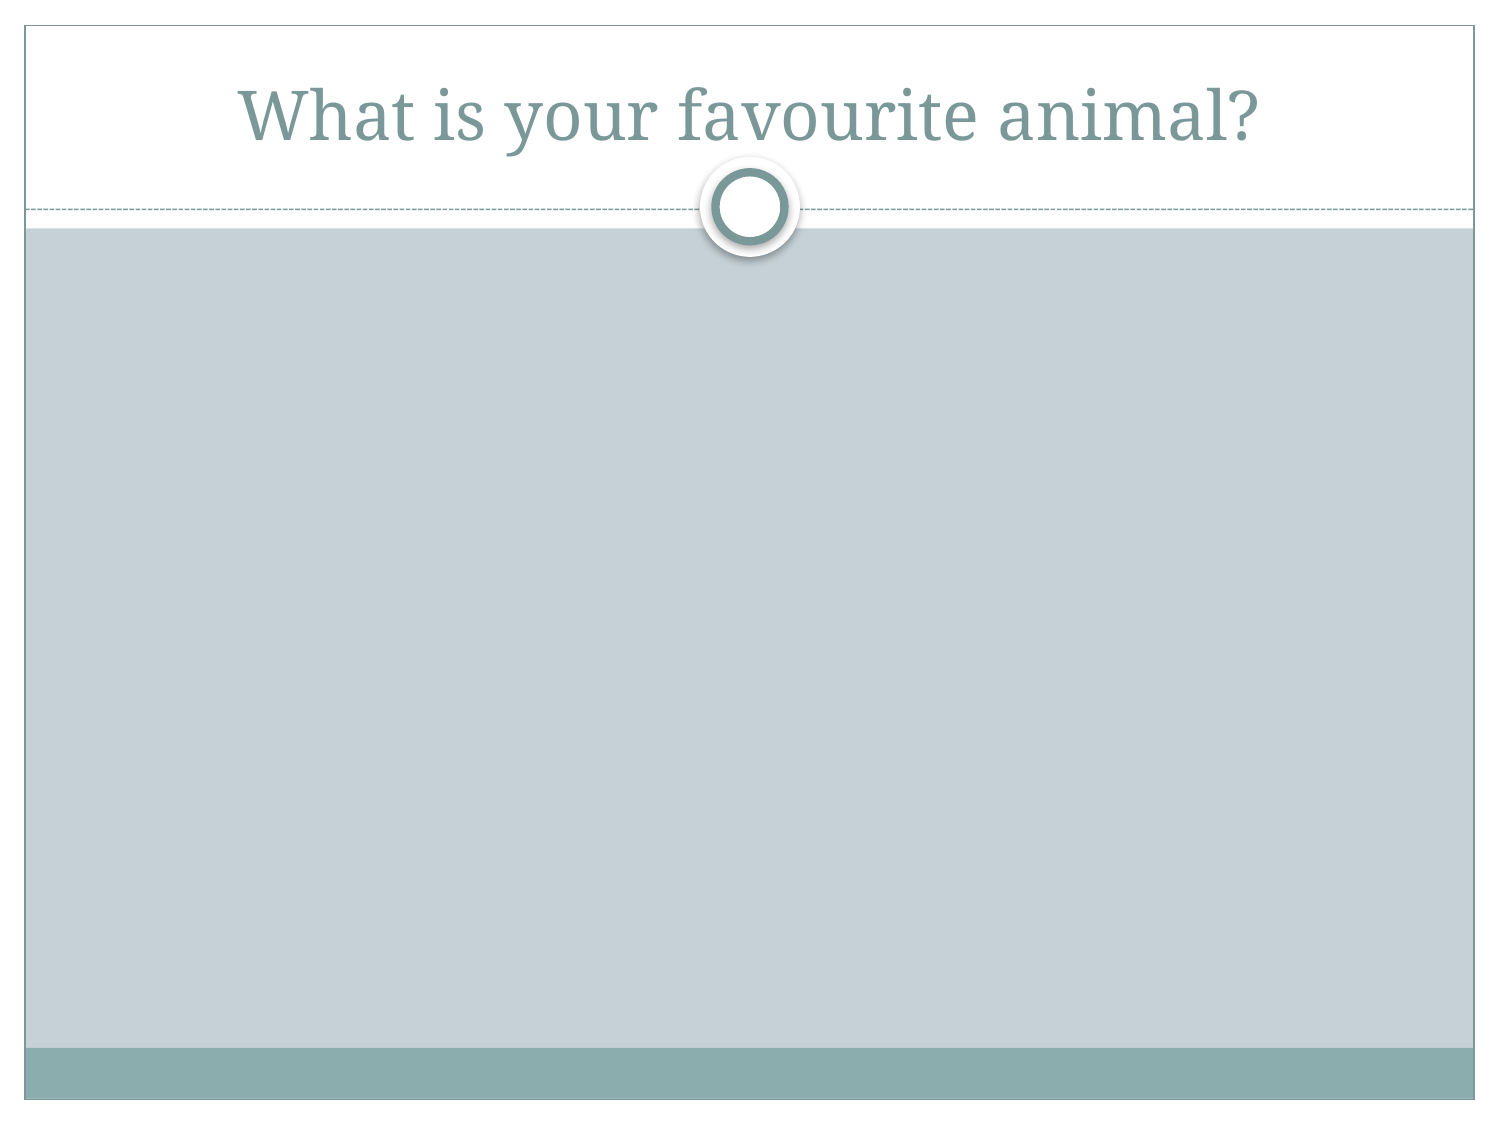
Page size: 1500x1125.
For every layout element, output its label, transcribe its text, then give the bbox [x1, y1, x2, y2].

title What is your favourite animal? [49, 37, 1450, 162]
